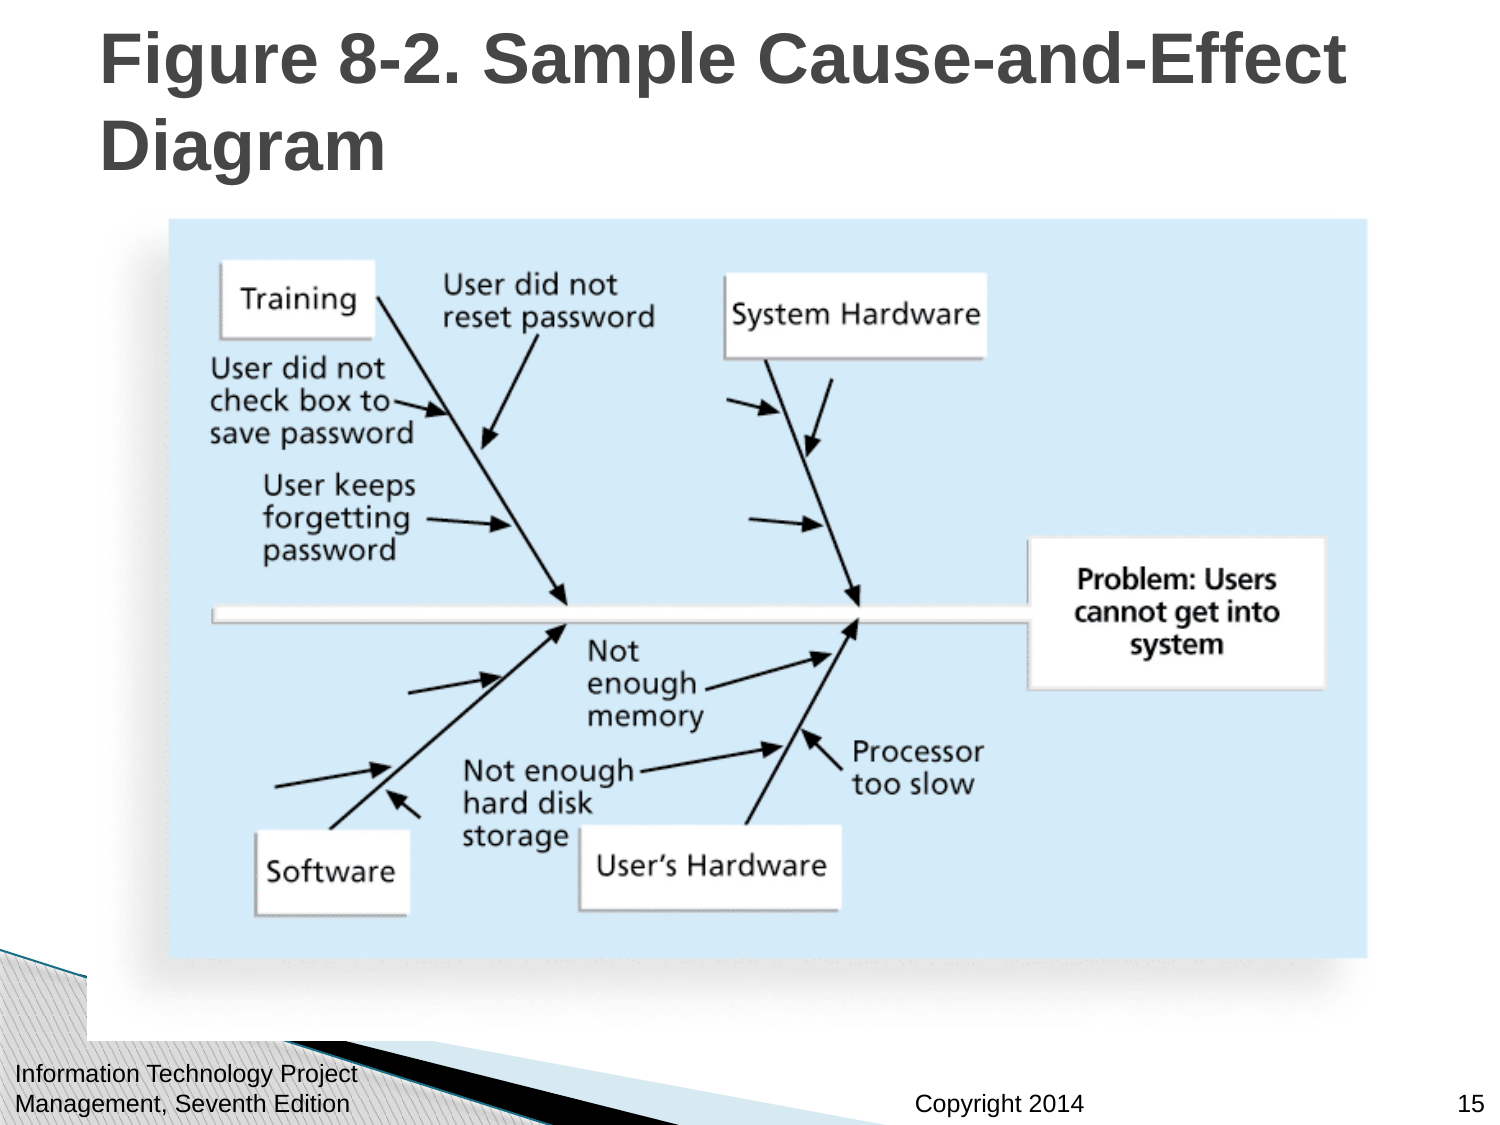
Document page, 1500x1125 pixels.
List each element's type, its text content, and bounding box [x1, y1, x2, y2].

title Figure 8-2. Sample Cause-and-Effect Diagram [85, 4, 1436, 193]
picture [87, 199, 1388, 1042]
slide_number 15 [1408, 1065, 1500, 1125]
footer Information Technology Project Management, Seventh Edition [0, 1065, 425, 1125]
